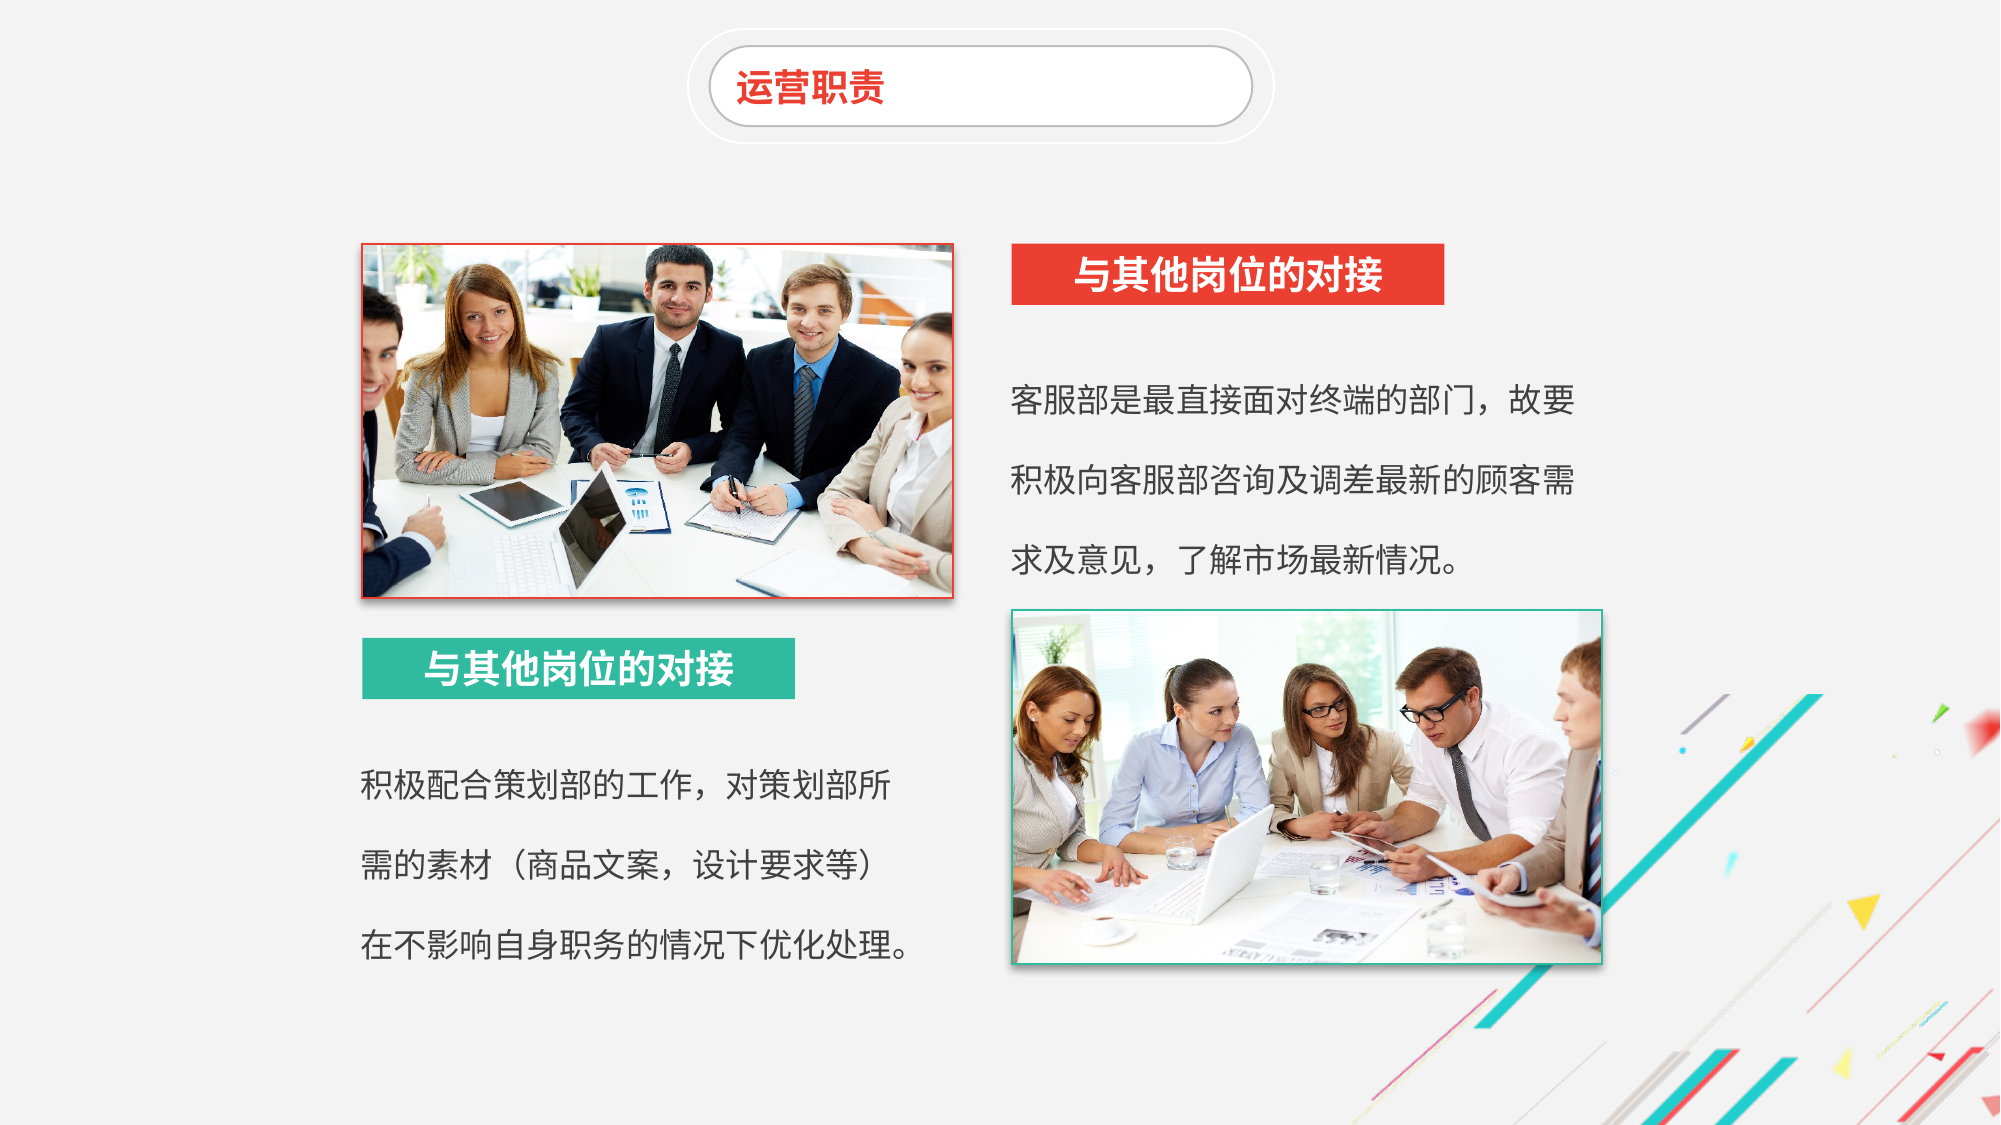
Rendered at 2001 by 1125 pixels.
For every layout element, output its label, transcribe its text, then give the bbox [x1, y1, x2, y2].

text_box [687, 29, 1275, 144]
picture [0, 0, 2001, 1125]
text_box [1011, 609, 1603, 965]
text_box 积极配合策划部的工作，对策划部所需的素材（商品文案，设计要求等）在不影响自身职务的情况下优化处理。 [345, 716, 936, 1051]
text_box [361, 243, 954, 599]
text_box 与其他岗位的对接 [1011, 243, 1445, 305]
text_box 客服部是最直接面对终端的部门，故要积极向客服部咨询及调差最新的顾客需求及意见，了解市场最新情况。 [995, 332, 1603, 587]
text_box 与其他岗位的对接 [362, 637, 795, 700]
